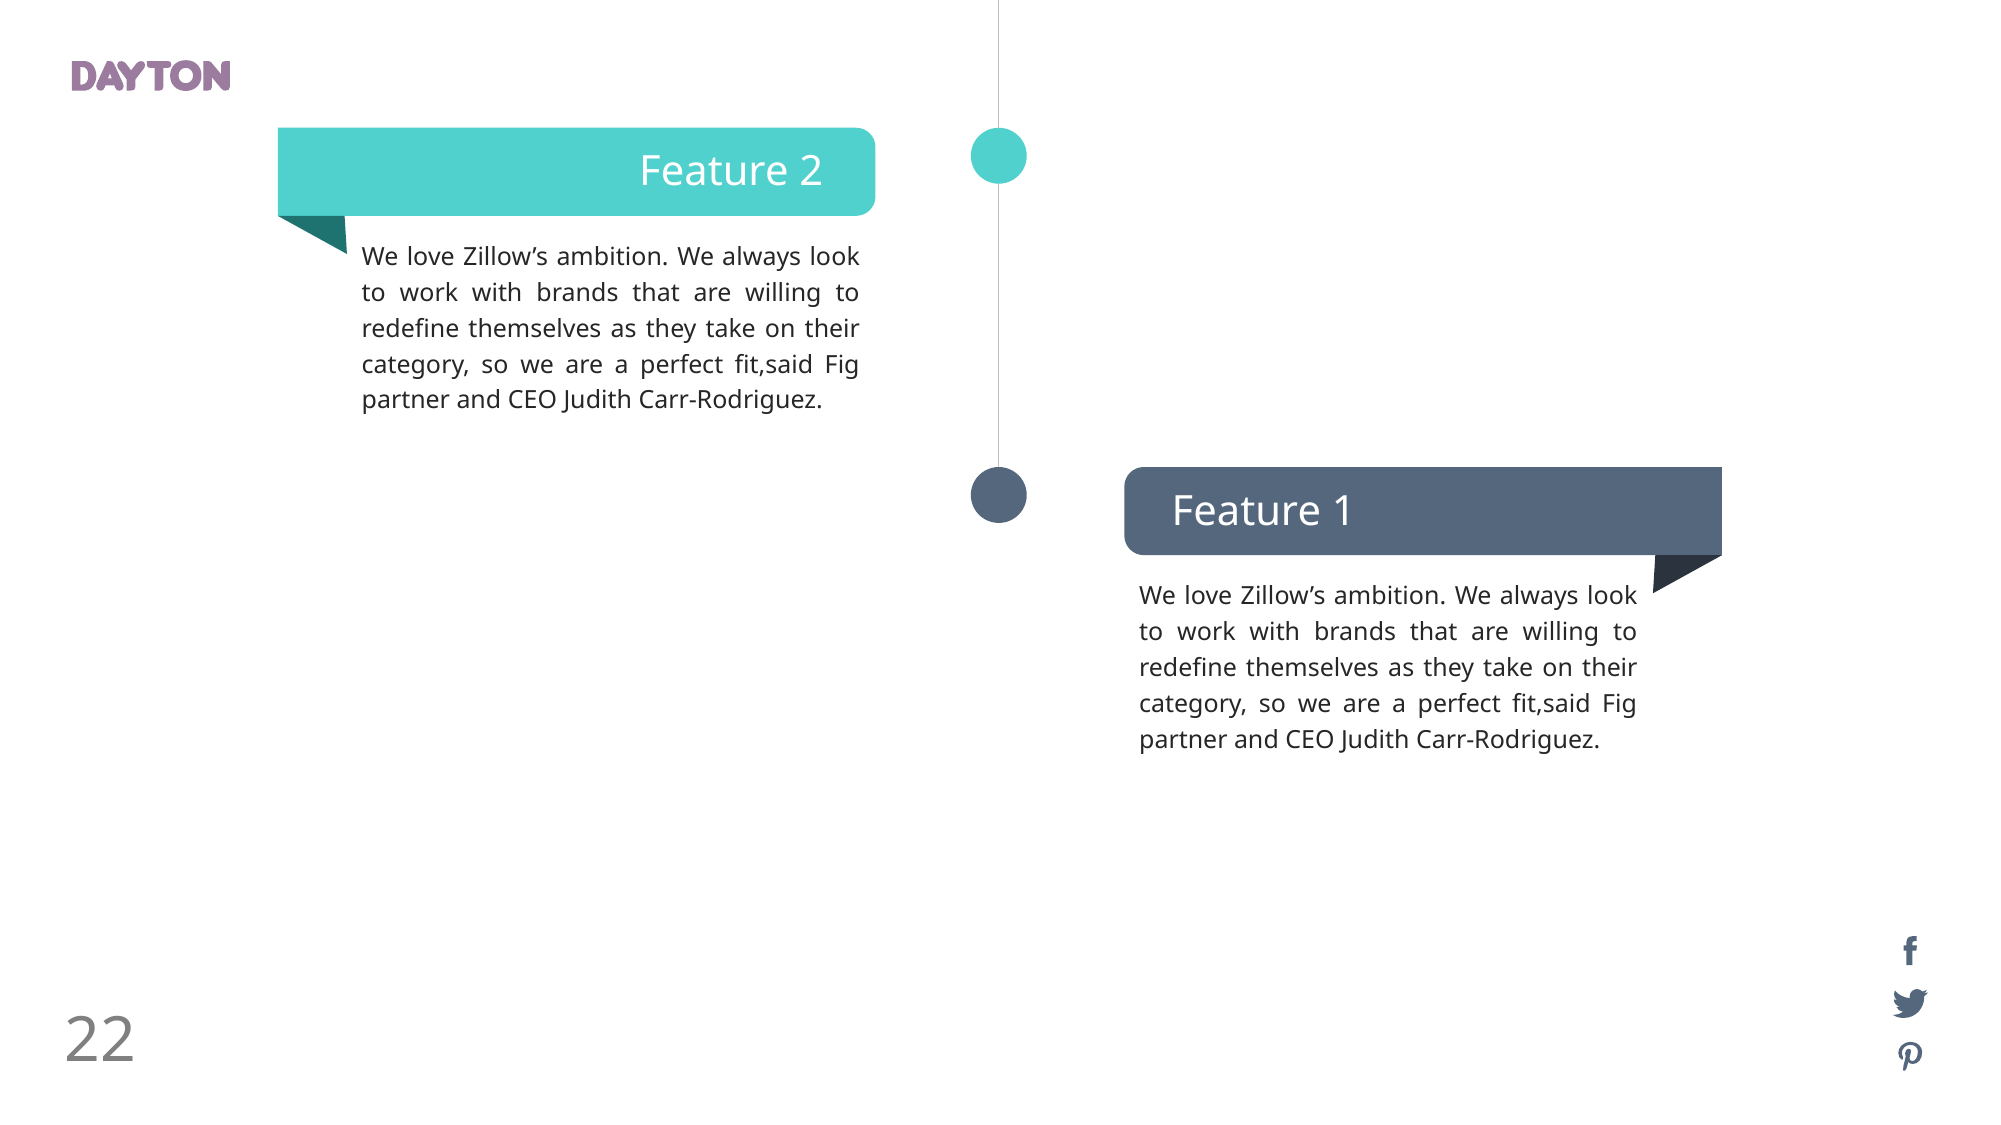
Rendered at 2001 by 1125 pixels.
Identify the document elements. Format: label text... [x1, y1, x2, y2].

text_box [1124, 467, 1722, 594]
text_box We love Zillow’s ambition. We always look to work with brands that are willing to redefine themselves as they take on their category, so we are a perfect fit,said Fig partner and CEO Judith Carr-Rodriguez. [346, 254, 876, 422]
text_box [999, 126, 1028, 185]
text_box [969, 126, 998, 185]
text_box [969, 465, 1028, 524]
picture [0, 586, 971, 1125]
text_box We love Zillow’s ambition. We always look to work with brands that are willing to redefine themselves as they take on their category, so we are a perfect fit,said Fig partner and CEO Judith Carr-Rodriguez. [1124, 594, 1653, 761]
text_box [277, 127, 876, 254]
